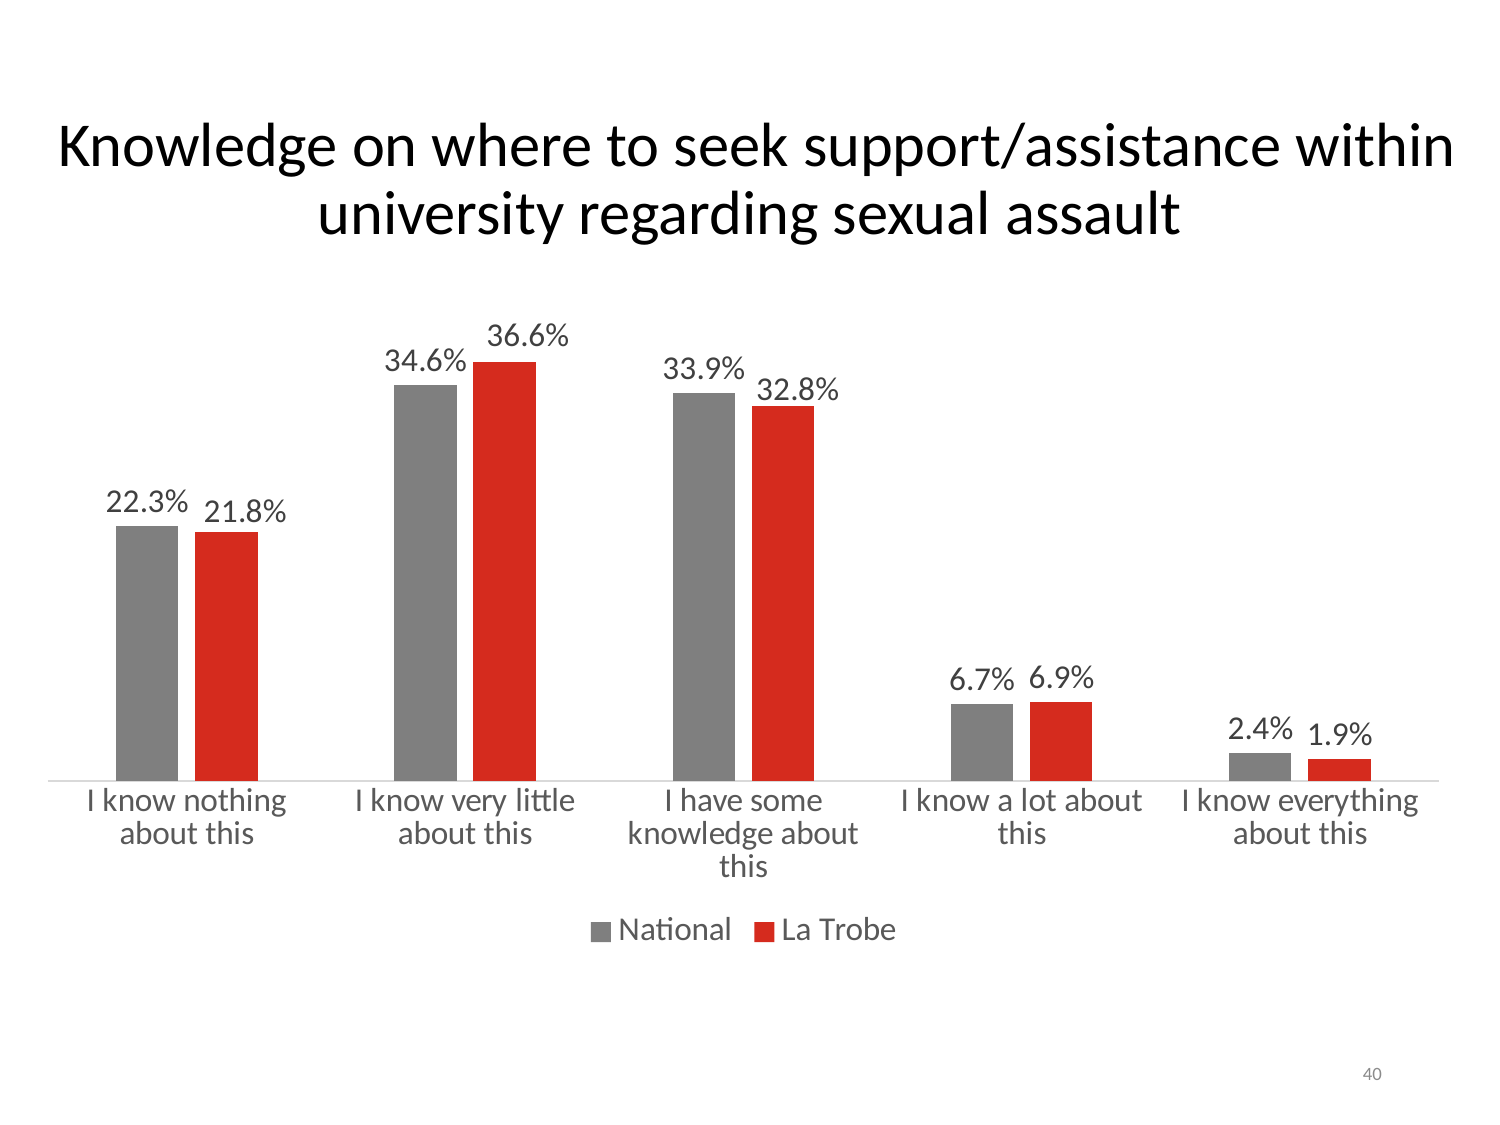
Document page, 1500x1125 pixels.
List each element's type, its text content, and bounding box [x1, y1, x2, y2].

chart [18, 310, 1469, 956]
slide_number 40 [1059, 1042, 1397, 1103]
text_box Knowledge on where to seek support/assistance within university regarding sexual assault [18, 125, 1483, 236]
